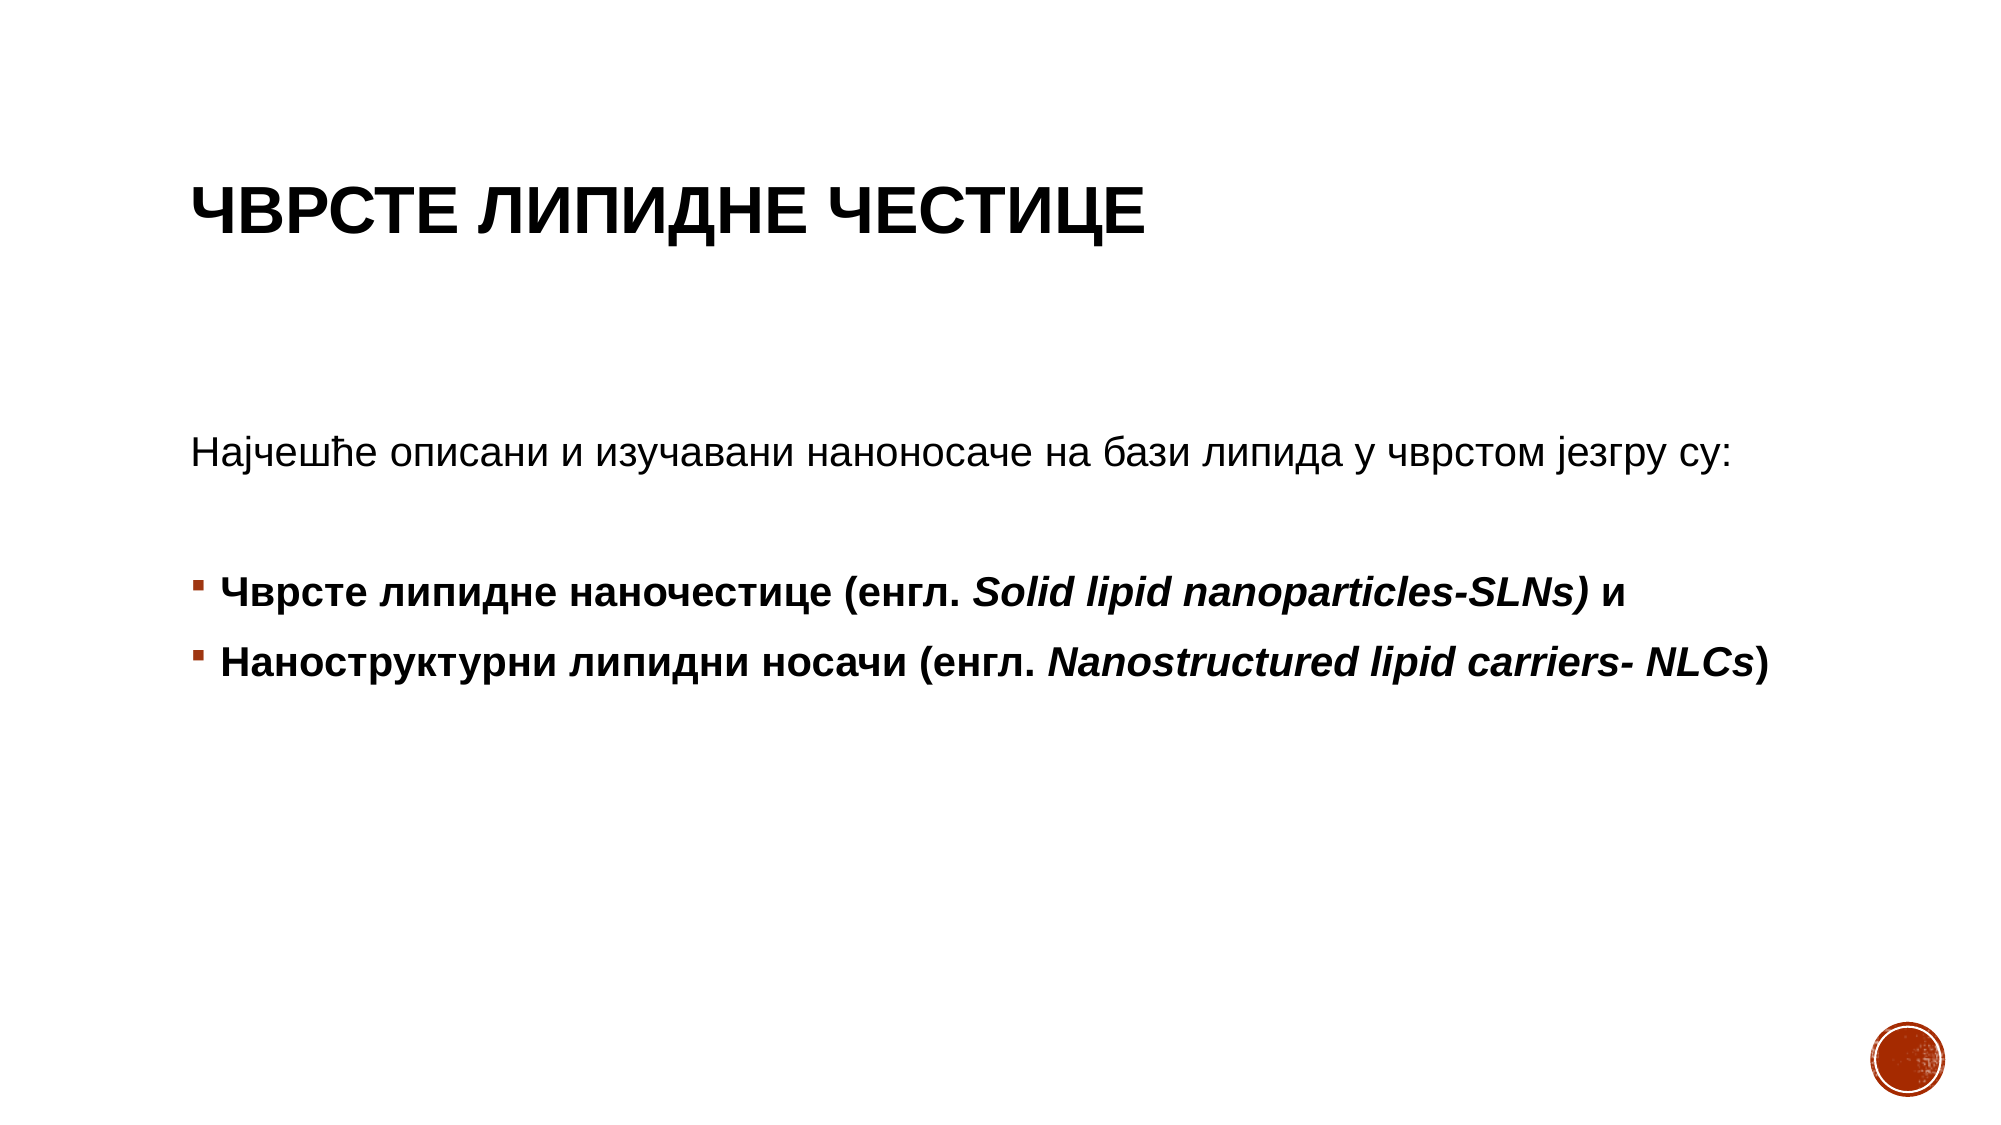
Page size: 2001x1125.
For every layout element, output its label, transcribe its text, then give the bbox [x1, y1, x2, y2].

title Чврсте липидне честице [175, 79, 1826, 344]
list Најчешће описани и изучавани наноносаче на бази липида у чврстом језгру су: Чврсте липидне наночестице (енгл. Solid lipid nanoparticles-SLNs) и Наноструктурни липидни носачи (енгл. Nаnostructured lipid carriers- NLCs) [175, 348, 1826, 1013]
